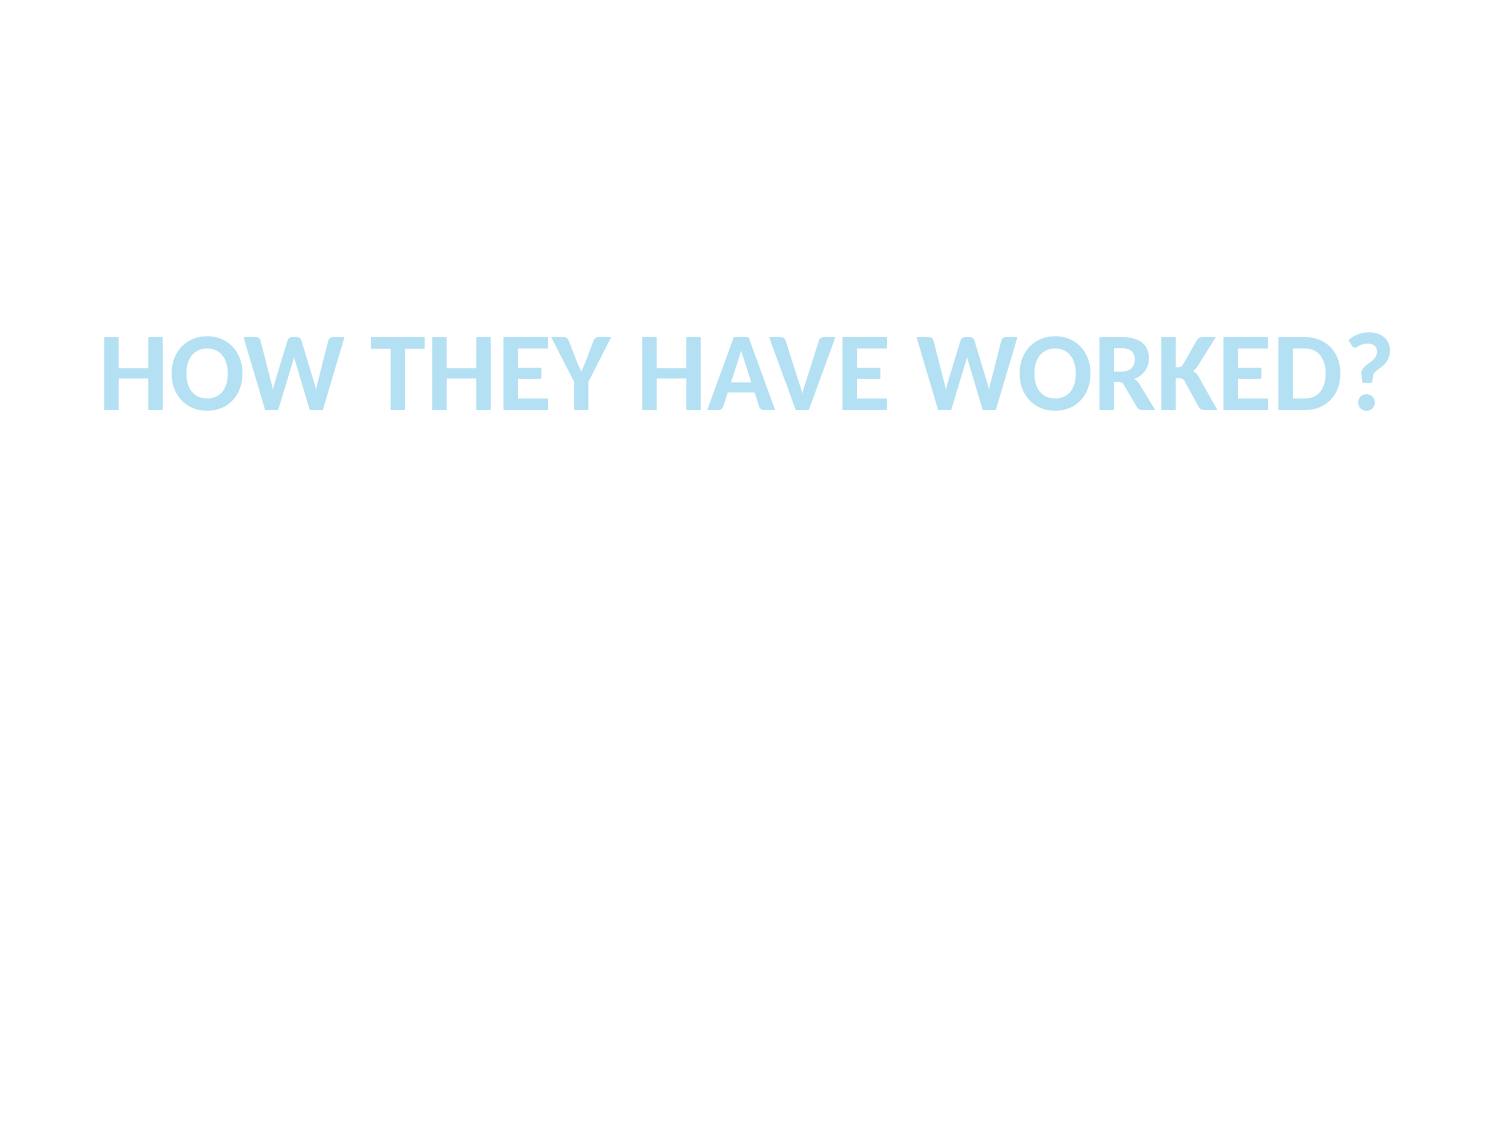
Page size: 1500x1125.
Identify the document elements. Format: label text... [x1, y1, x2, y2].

text_box HOW THEY HAVE WORKED? [82, 290, 1413, 441]
